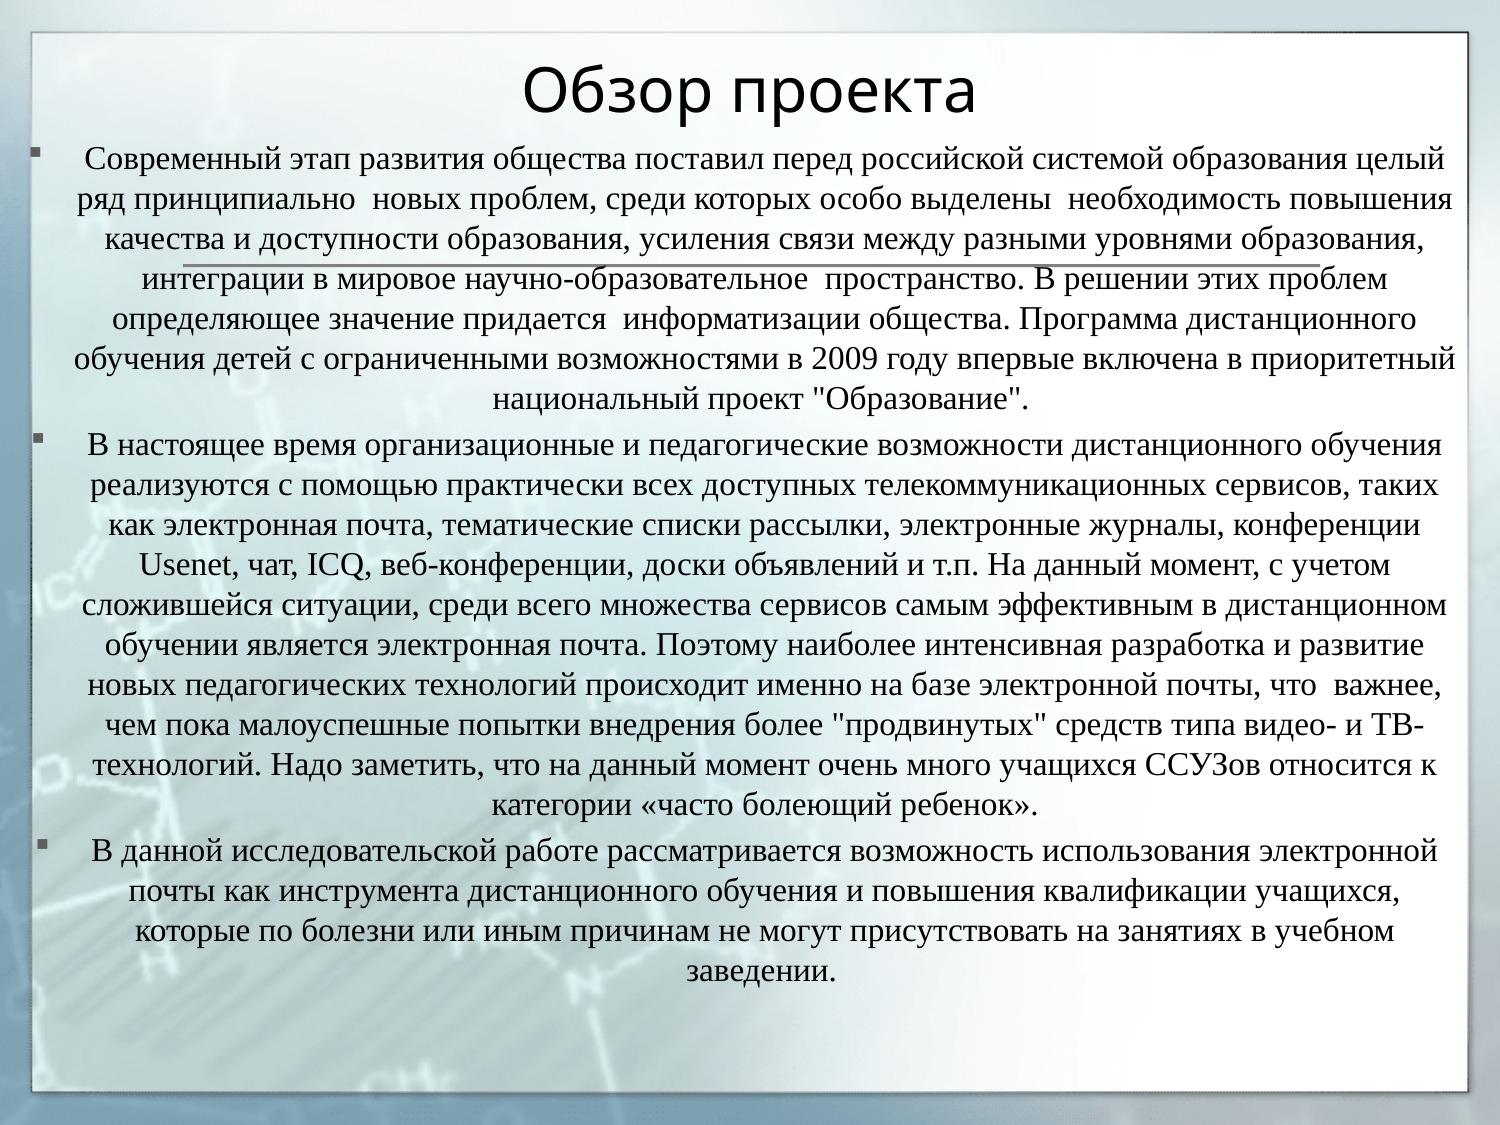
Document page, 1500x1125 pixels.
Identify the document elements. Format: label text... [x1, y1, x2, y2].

title Обзор проекта [0, 46, 1500, 130]
picture [0, 0, 1500, 46]
list Современный этап развития общества поставил перед российской системой образования целый ряд принципиально новых проблем, среди которых особо выделены необходимость повышения качества и доступности образования, усиления связи между разными уровнями образования, интеграции в мировое научно-образовательное пространство. В решении этих проблем определяющее значение придается информатизации общества. Программа дистанционного обучения детей с ограниченными возможностями в 2009 году впервые включена в приоритетный национальный проект "Образование". В настоящее время организационные и педагогические возможности дистанционного обучения реализуются с помощью практически всех доступных телекоммуникационных сервисов, таких как электронная почта, тематические списки рассылки, электронные журналы, конференции Usenet, чат, ICQ, веб-конференции, доски объявлений и т.п. На данный момент, с учетом сложившейся ситуации, среди всего множества сервисов самым эффективным в дистанционном обучении является электронная почта. Поэтому наиболее интенсивная разработка и развитие новых педагогических технологий происходит именно на базе электронной почты, что важнее, чем пока малоуспешные попытки внедрения более "продвинутых" средств типа видео- и ТВ-технологий. Надо заметить, что на данный момент очень много учащихся ССУЗов относится к категории «часто болеющий ребенок». В данной исследовательской работе рассматривается возможность использования электронной почты как инструмента дистанционного обучения и повышения квалификации учащихся, которые по болезни или иным причинам не могут присутствовать на занятиях в учебном заведении. [0, 128, 1476, 973]
picture [0, 130, 1500, 1125]
